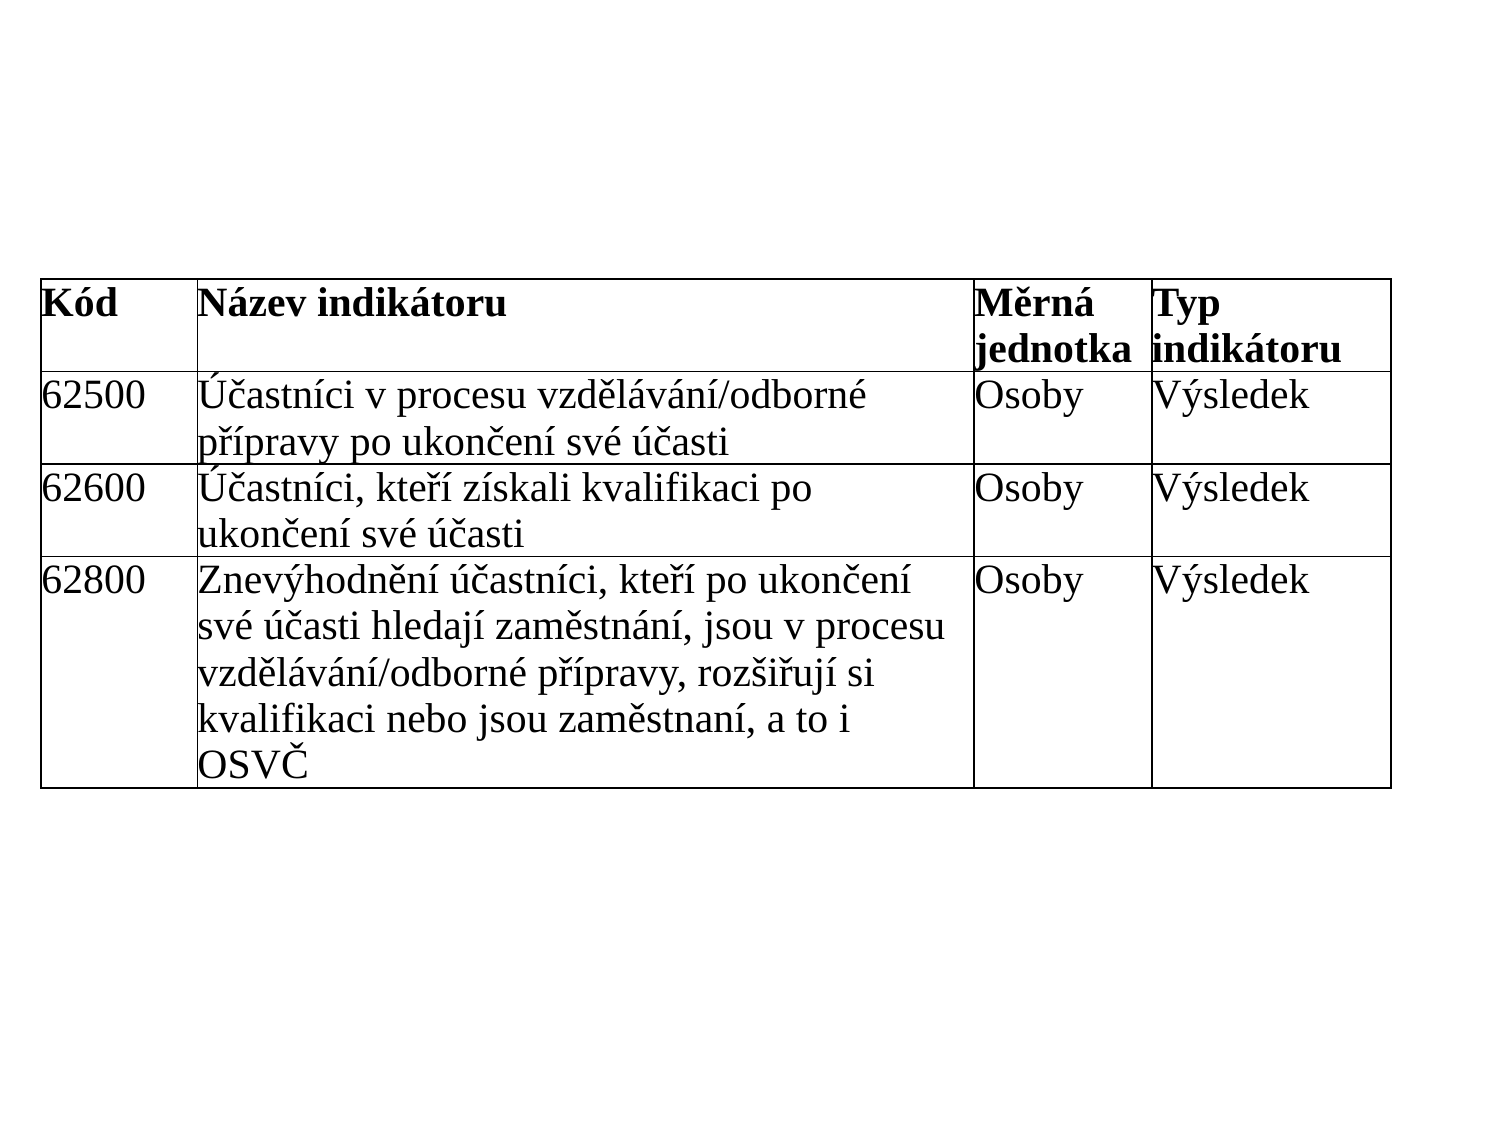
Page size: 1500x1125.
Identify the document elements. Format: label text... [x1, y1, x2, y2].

table_header Název indikátoru [198, 280, 973, 371]
table_cell 62500 [42, 372, 197, 463]
table_header Kód [42, 280, 197, 371]
table_cell Výsledek [1153, 465, 1390, 556]
table_cell Znevýhodnění účastníci, kteří po ukončení své účasti hledají zaměstnání, jsou v procesu vzdělávání/odborné přípravy, rozšiřují si kvalifikaci nebo jsou zaměstnaní, a to i OSVČ [198, 557, 973, 787]
table_cell Osoby [975, 372, 1151, 463]
table_cell Výsledek [1153, 372, 1390, 463]
table_cell Účastníci v procesu vzdělávání/odborné přípravy po ukončení své účasti [198, 372, 973, 463]
table_cell Osoby [975, 465, 1151, 556]
table_cell Účastníci, kteří získali kvalifikaci po ukončení své účasti [198, 465, 973, 556]
table_cell Osoby [975, 557, 1151, 787]
table_header Měrná jednotka [975, 280, 1151, 371]
table_header Typ indikátoru [1153, 280, 1390, 371]
table_cell 62600 [42, 465, 197, 556]
table_cell 62800 [42, 557, 197, 787]
table_cell Výsledek [1153, 557, 1390, 787]
